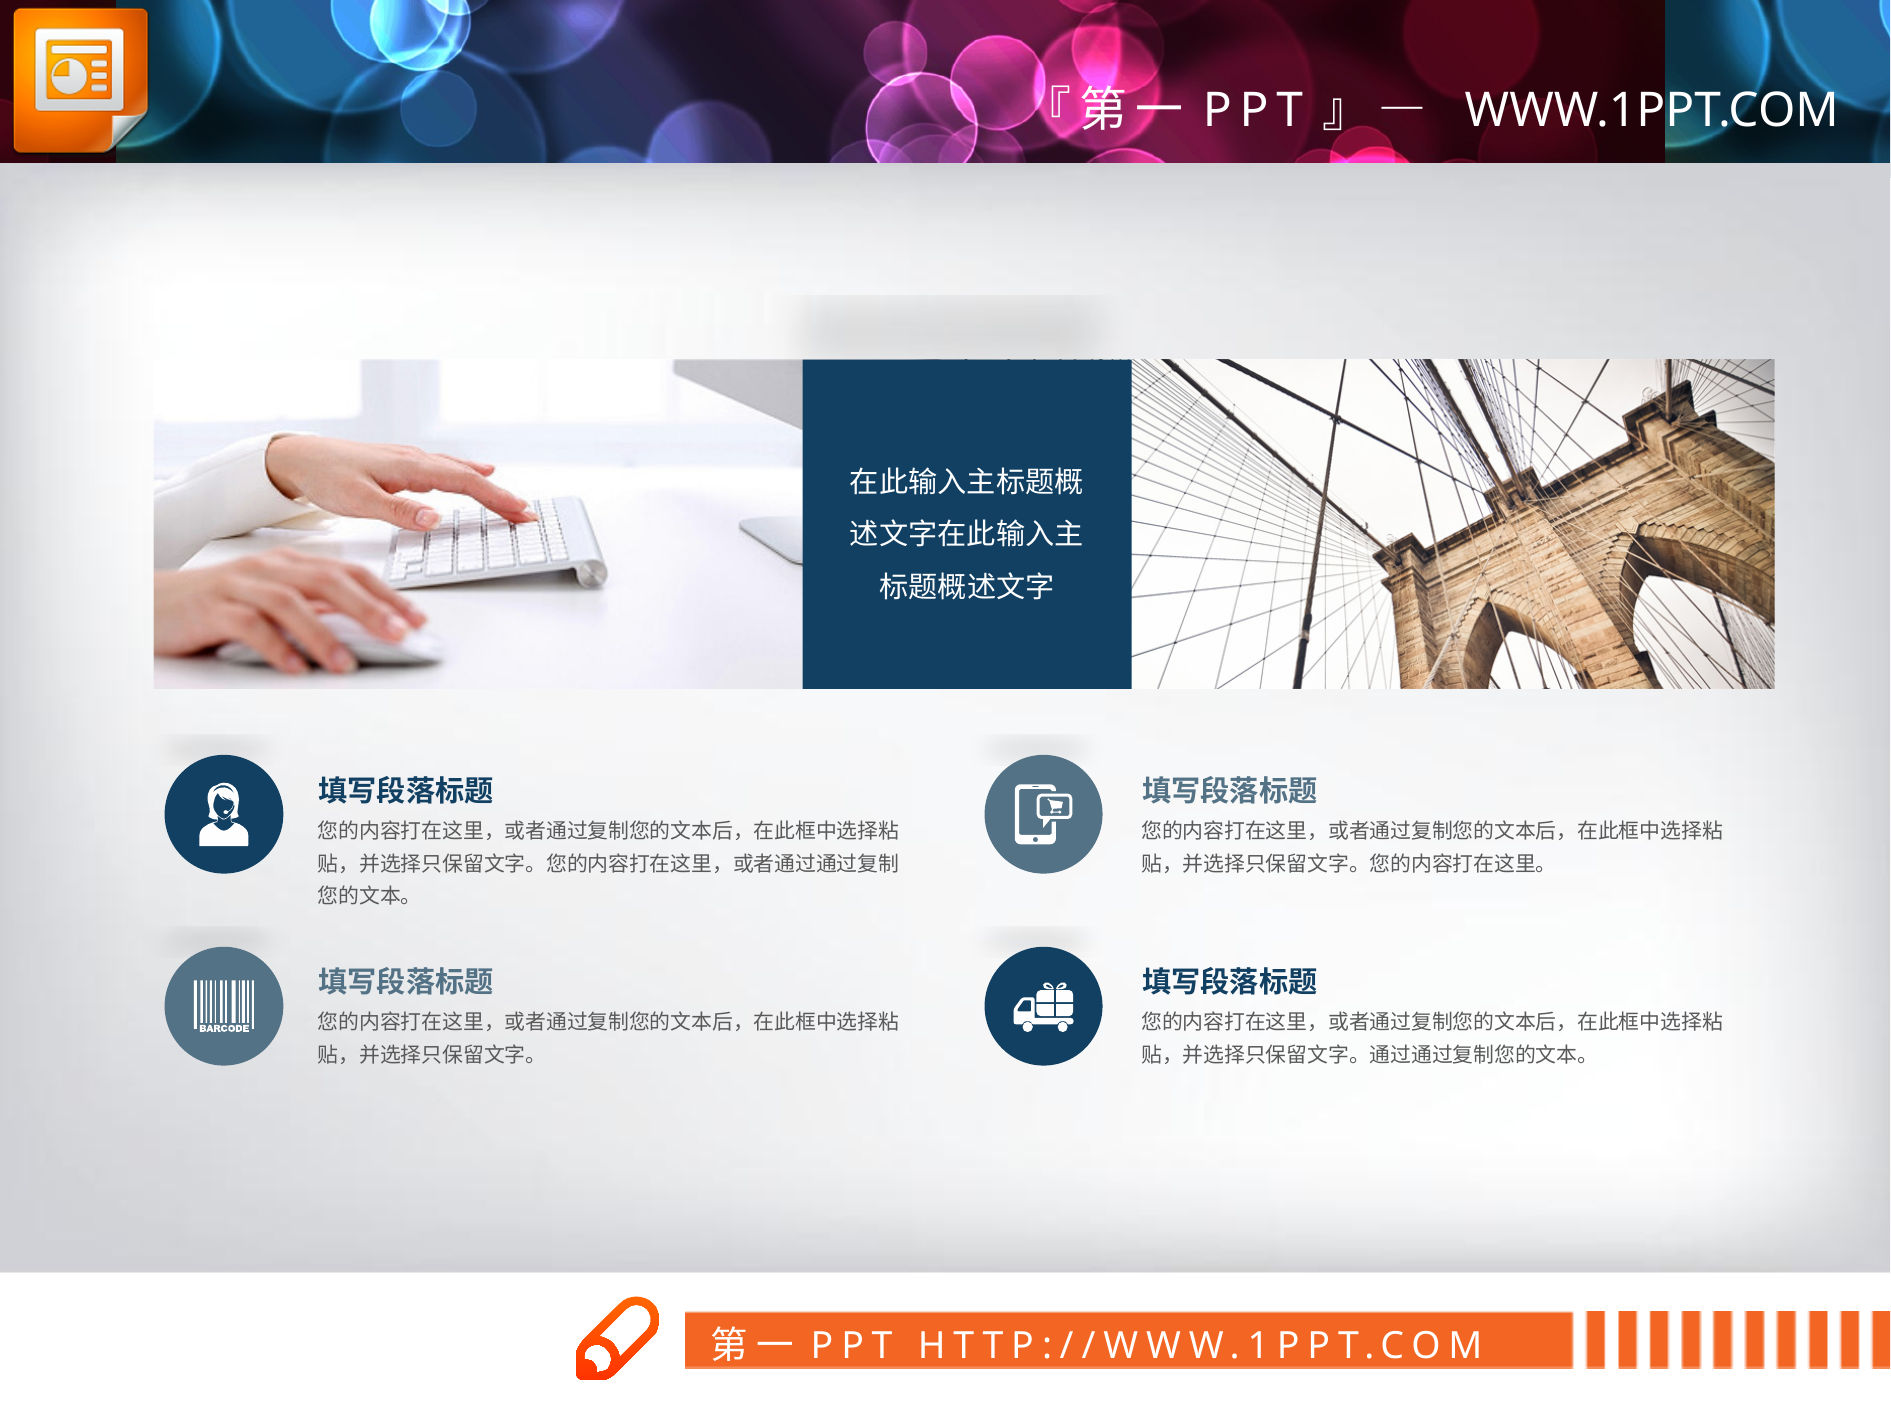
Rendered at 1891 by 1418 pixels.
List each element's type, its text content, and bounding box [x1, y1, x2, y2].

picture [685, 1311, 1891, 1369]
text_box [164, 754, 284, 874]
text_box [243, 1024, 249, 1032]
text_box 填写段落标题 [303, 754, 510, 803]
text_box [153, 359, 802, 689]
text_box [231, 980, 236, 1023]
text_box 填写段落标题 [303, 945, 510, 994]
picture [0, 0, 1891, 1275]
text_box [1013, 997, 1074, 1033]
text_box [199, 782, 249, 847]
text_box [984, 754, 1103, 874]
text_box [164, 946, 284, 1066]
text_box [1132, 359, 1775, 689]
text_box 在此输入主标题概述文字在此输入主标题概述文字 [802, 359, 1132, 689]
text_box [199, 1024, 242, 1032]
text_box [1036, 982, 1054, 1003]
text_box [1014, 784, 1056, 845]
text_box 填写段落标题 [1127, 945, 1333, 994]
text_box [241, 980, 245, 1023]
text_box [1056, 982, 1074, 1003]
text_box 您的内容打在这里，或者通过复制您的文本后，在此框中选择粘贴，并选择只保留文字。您的内容打在这里，或者通过通过复制您的文本。 [303, 803, 918, 916]
text_box [1036, 793, 1073, 828]
text_box [193, 980, 197, 1029]
text_box 您的内容打在这里，或者通过复制您的文本后，在此框中选择粘贴，并选择只保留文字。通过通过复制您的文本。 [1126, 994, 1741, 1074]
text_box 您的内容打在这里，或者通过复制您的文本后，在此框中选择粘贴，并选择只保留文字。您的内容打在这里。 [1126, 803, 1741, 883]
text_box [984, 946, 1103, 1066]
text_box 填写段落标题 [1127, 754, 1333, 803]
text_box 您的内容打在这里，或者通过复制您的文本后，在此框中选择粘贴，并选择只保留文字。 [303, 994, 918, 1074]
